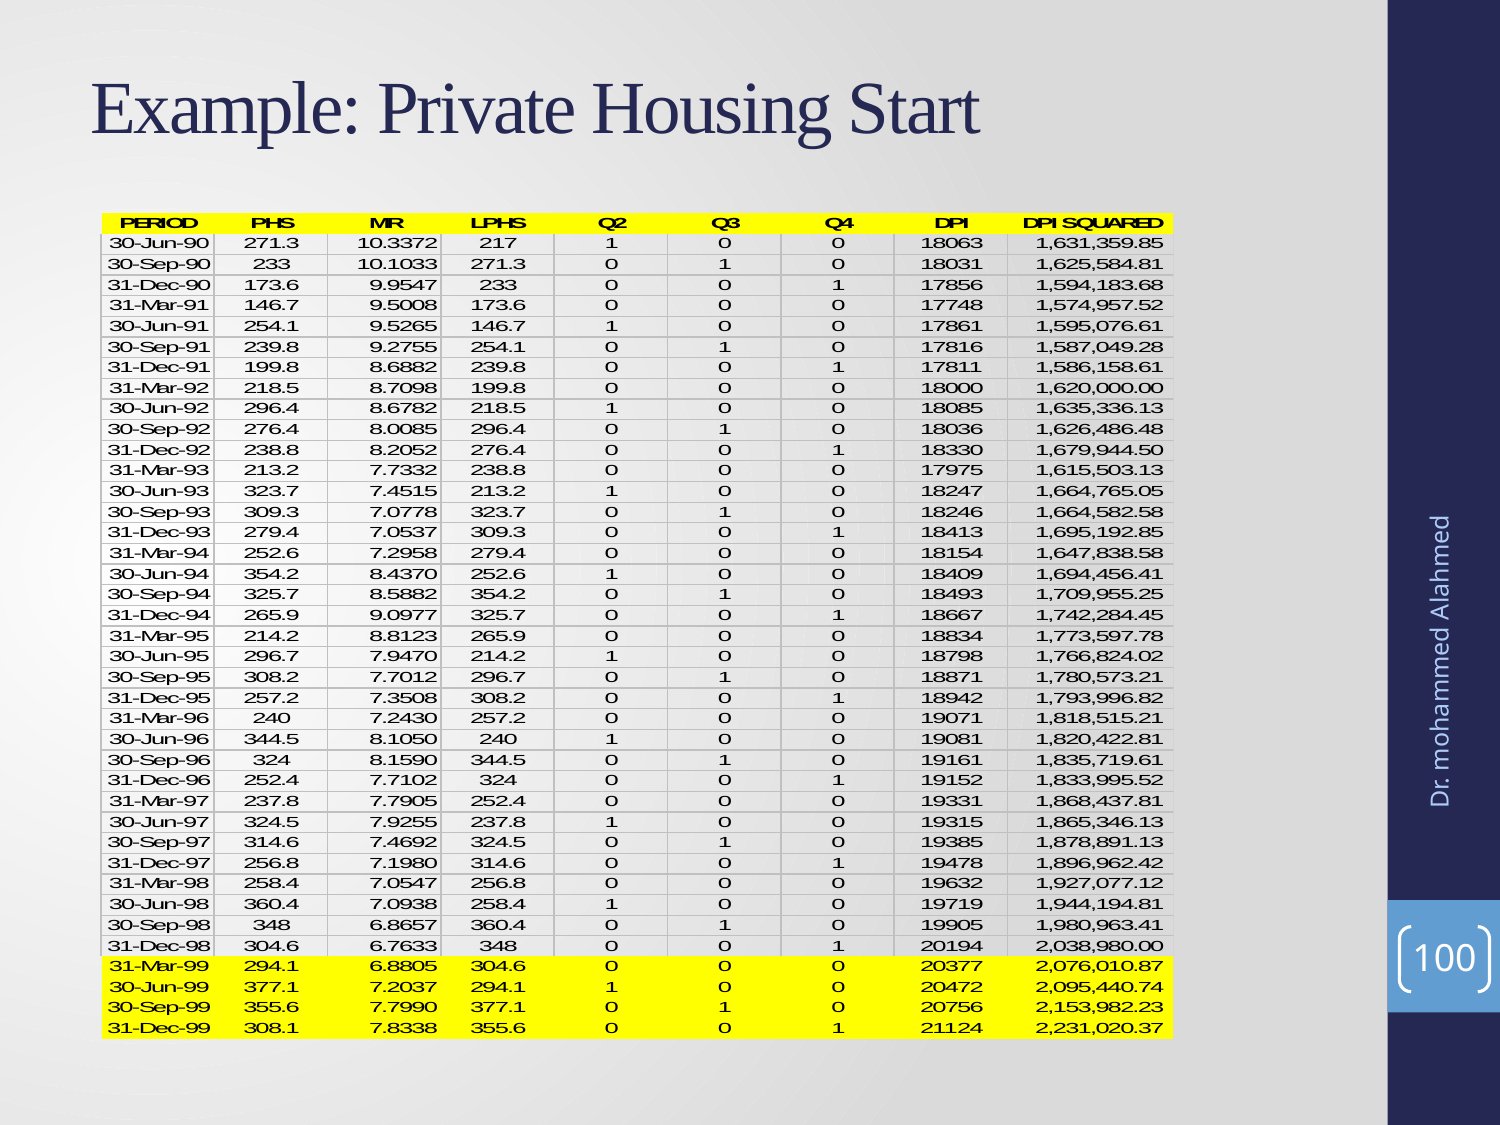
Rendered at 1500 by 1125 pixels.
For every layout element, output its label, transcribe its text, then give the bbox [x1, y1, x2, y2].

title Example: Private Housing Start [75, 45, 1325, 163]
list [99, 211, 1176, 1041]
slide_number 100 [1397, 925, 1492, 994]
footer Dr. mohammed Alahmed [1408, 500, 1469, 889]
